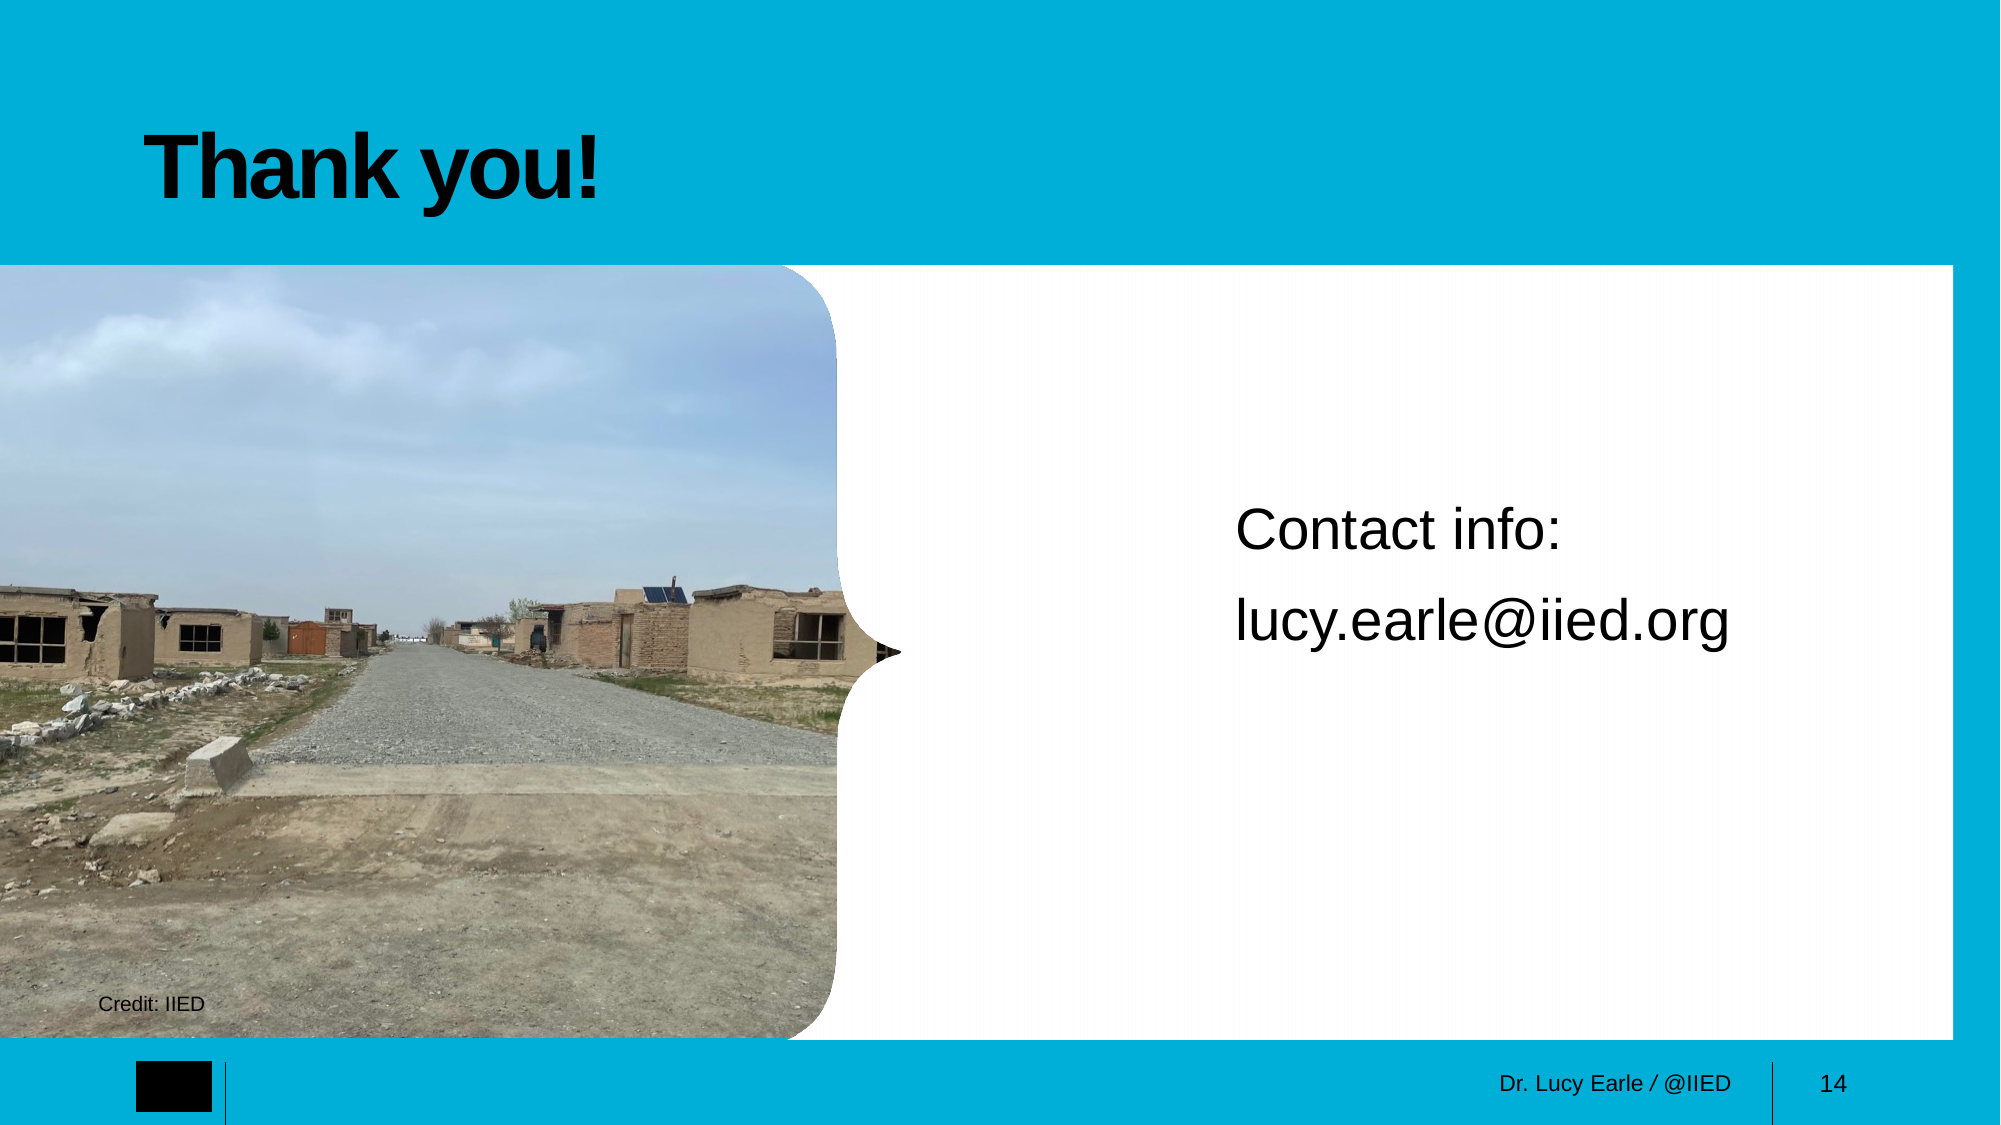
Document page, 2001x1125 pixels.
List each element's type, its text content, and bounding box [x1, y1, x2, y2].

slide_number 14 [1774, 1052, 1863, 1113]
title Thank you! [137, 59, 1863, 265]
picture [761, 266, 1953, 1039]
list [0, 265, 761, 1038]
